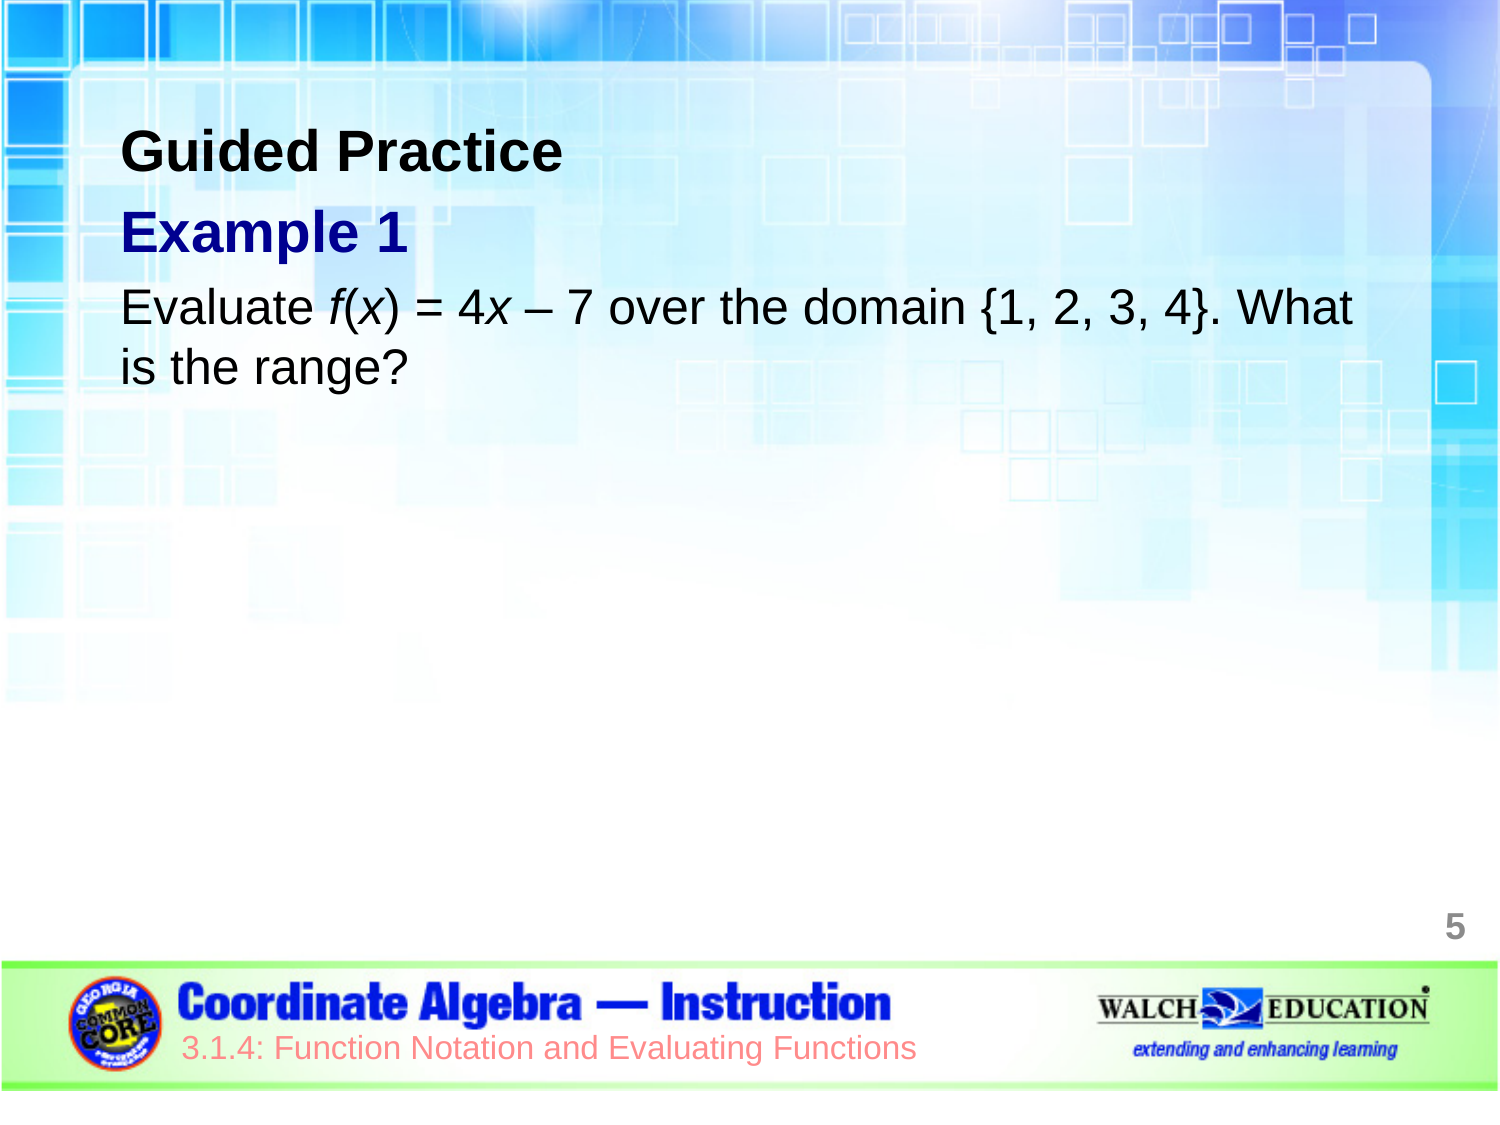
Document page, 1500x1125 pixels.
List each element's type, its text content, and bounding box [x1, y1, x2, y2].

footer 3.1.4: Function Notation and Evaluating Functions [166, 1024, 1080, 1069]
picture [1, 0, 1500, 1091]
slide_number 5 [1361, 901, 1481, 949]
subtitle Guided Practice Example 1 Evaluate f(x) = 4x – 7 over the domain {1, 2, 3, 4}. What is the range? [105, 105, 1385, 925]
